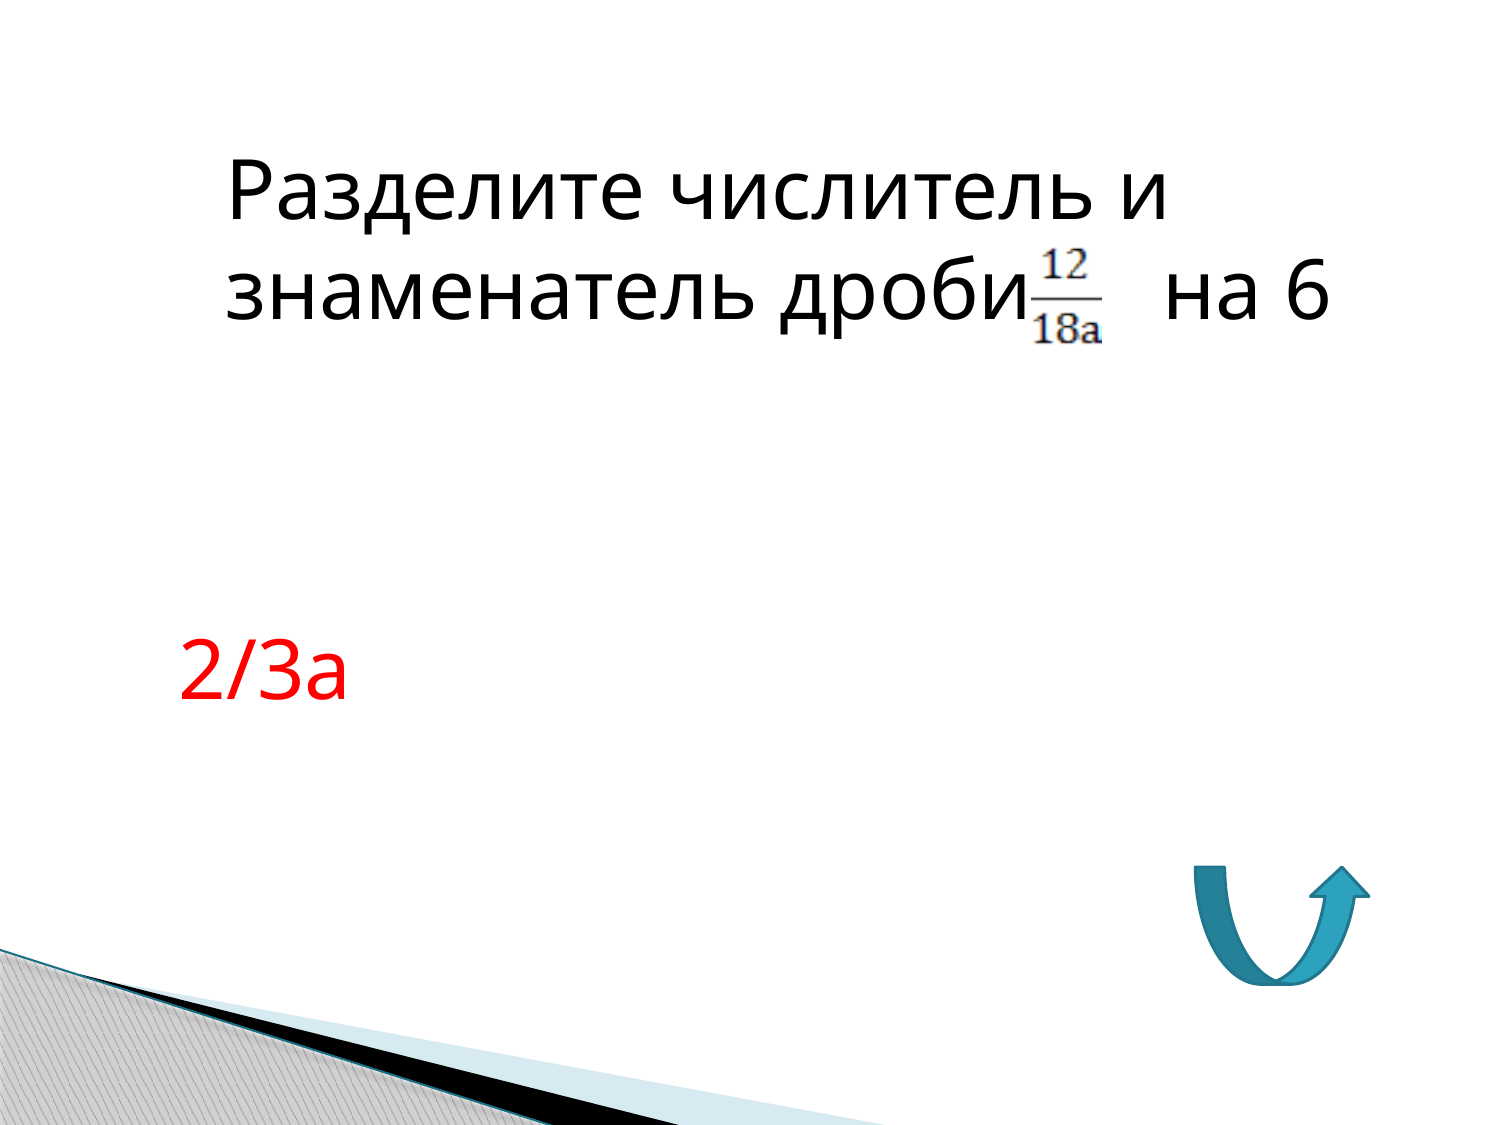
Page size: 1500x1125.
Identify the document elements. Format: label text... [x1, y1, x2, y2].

text_box [1193, 865, 1371, 986]
text_box Разделите числитель и знаменатель дроби на 6 [210, 128, 1348, 344]
picture [1030, 245, 1102, 357]
text_box 2/3а [163, 609, 657, 725]
